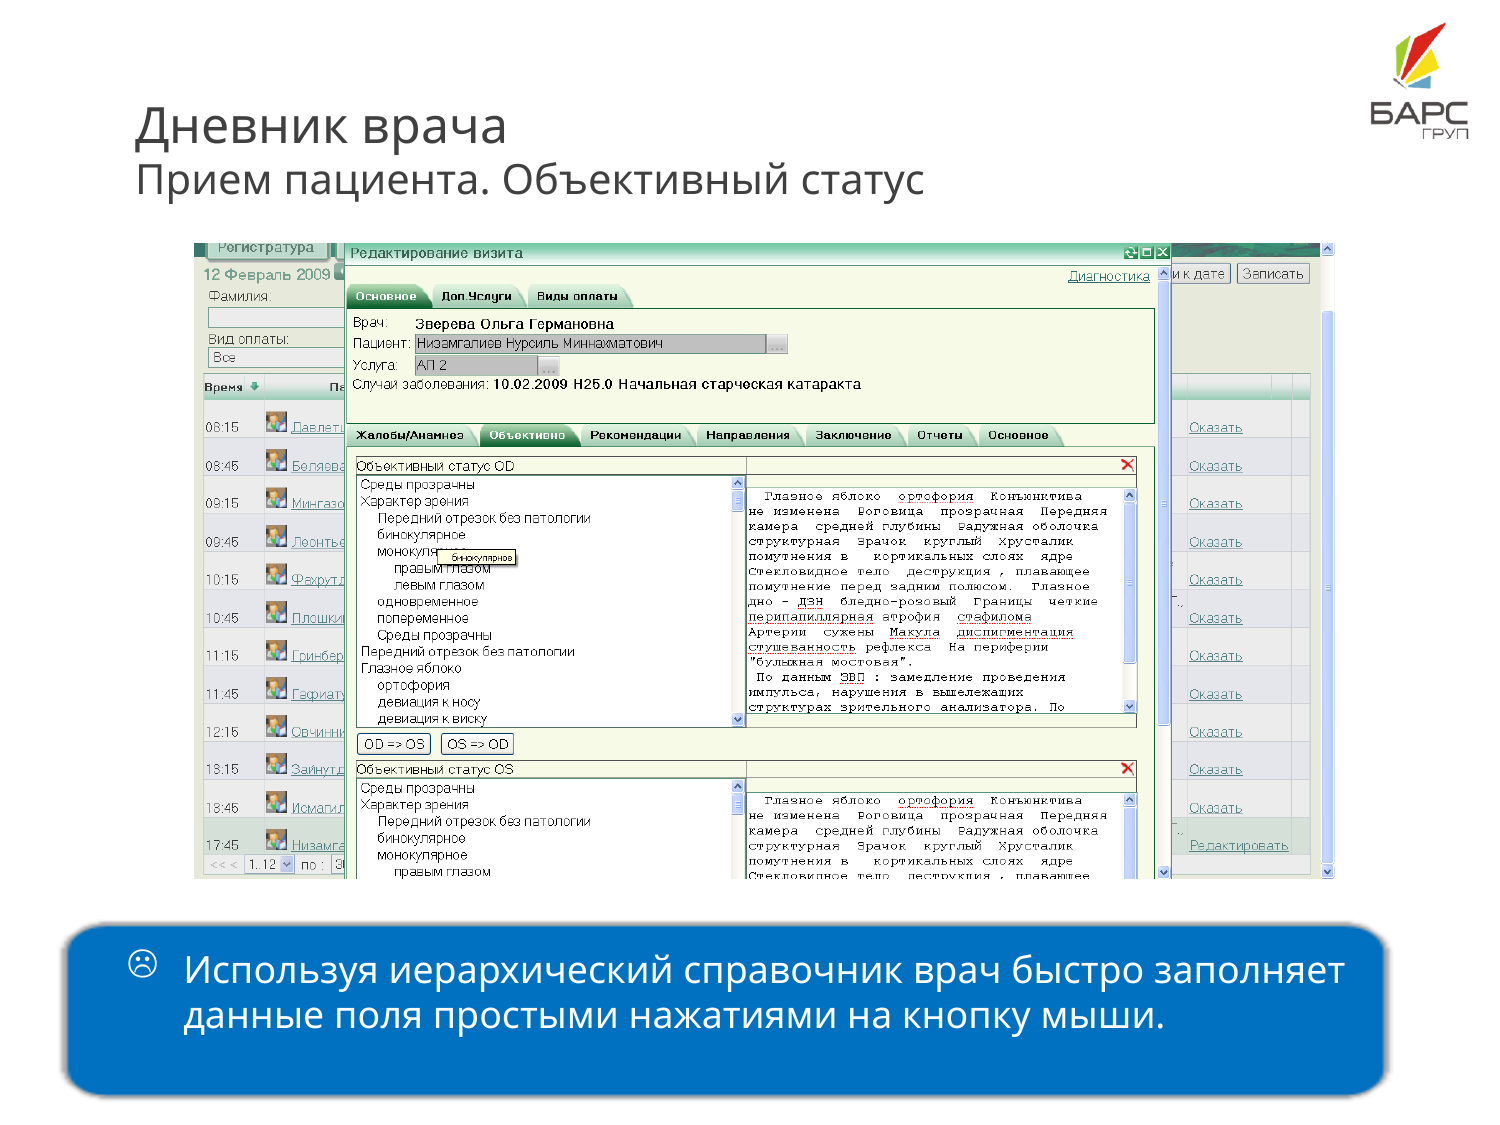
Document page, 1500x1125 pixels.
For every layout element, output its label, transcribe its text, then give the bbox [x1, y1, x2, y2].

picture [194, 243, 1335, 885]
text_box Дневник врача Прием пациента. Объективный статус [112, 90, 1413, 219]
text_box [52, 916, 1400, 1107]
picture [1335, 0, 1500, 165]
